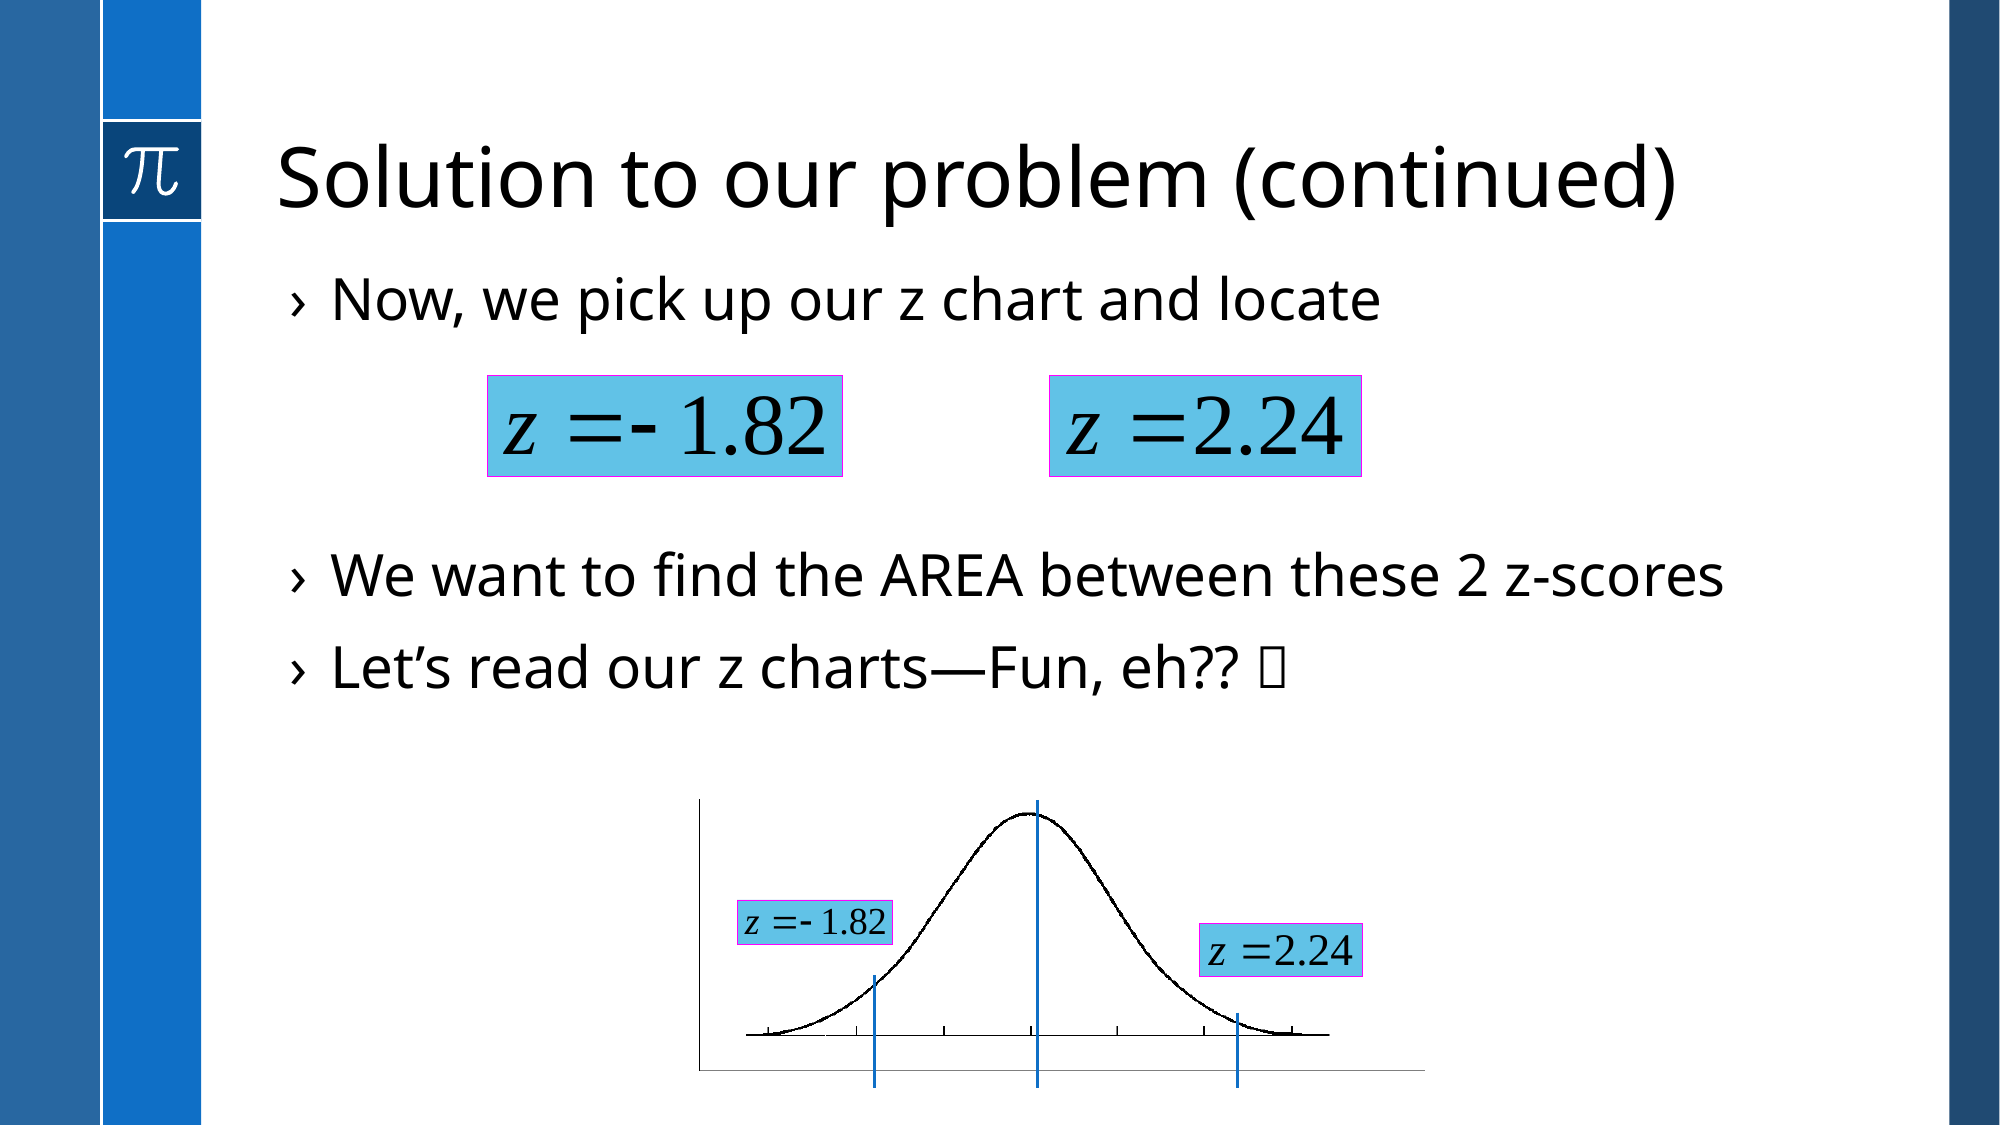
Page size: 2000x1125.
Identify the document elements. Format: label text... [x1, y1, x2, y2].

title Solution to our problem (continued) [261, 29, 1867, 233]
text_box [487, 374, 843, 477]
list Now, we pick up our z chart and locate We want to find the AREA between these 2 z-scores Let’s read our z charts—Fun, eh??  [274, 262, 1867, 663]
picture [699, 799, 1037, 1071]
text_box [1049, 374, 1362, 477]
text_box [1199, 923, 1363, 977]
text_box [737, 899, 893, 945]
picture [1038, 799, 1425, 1071]
